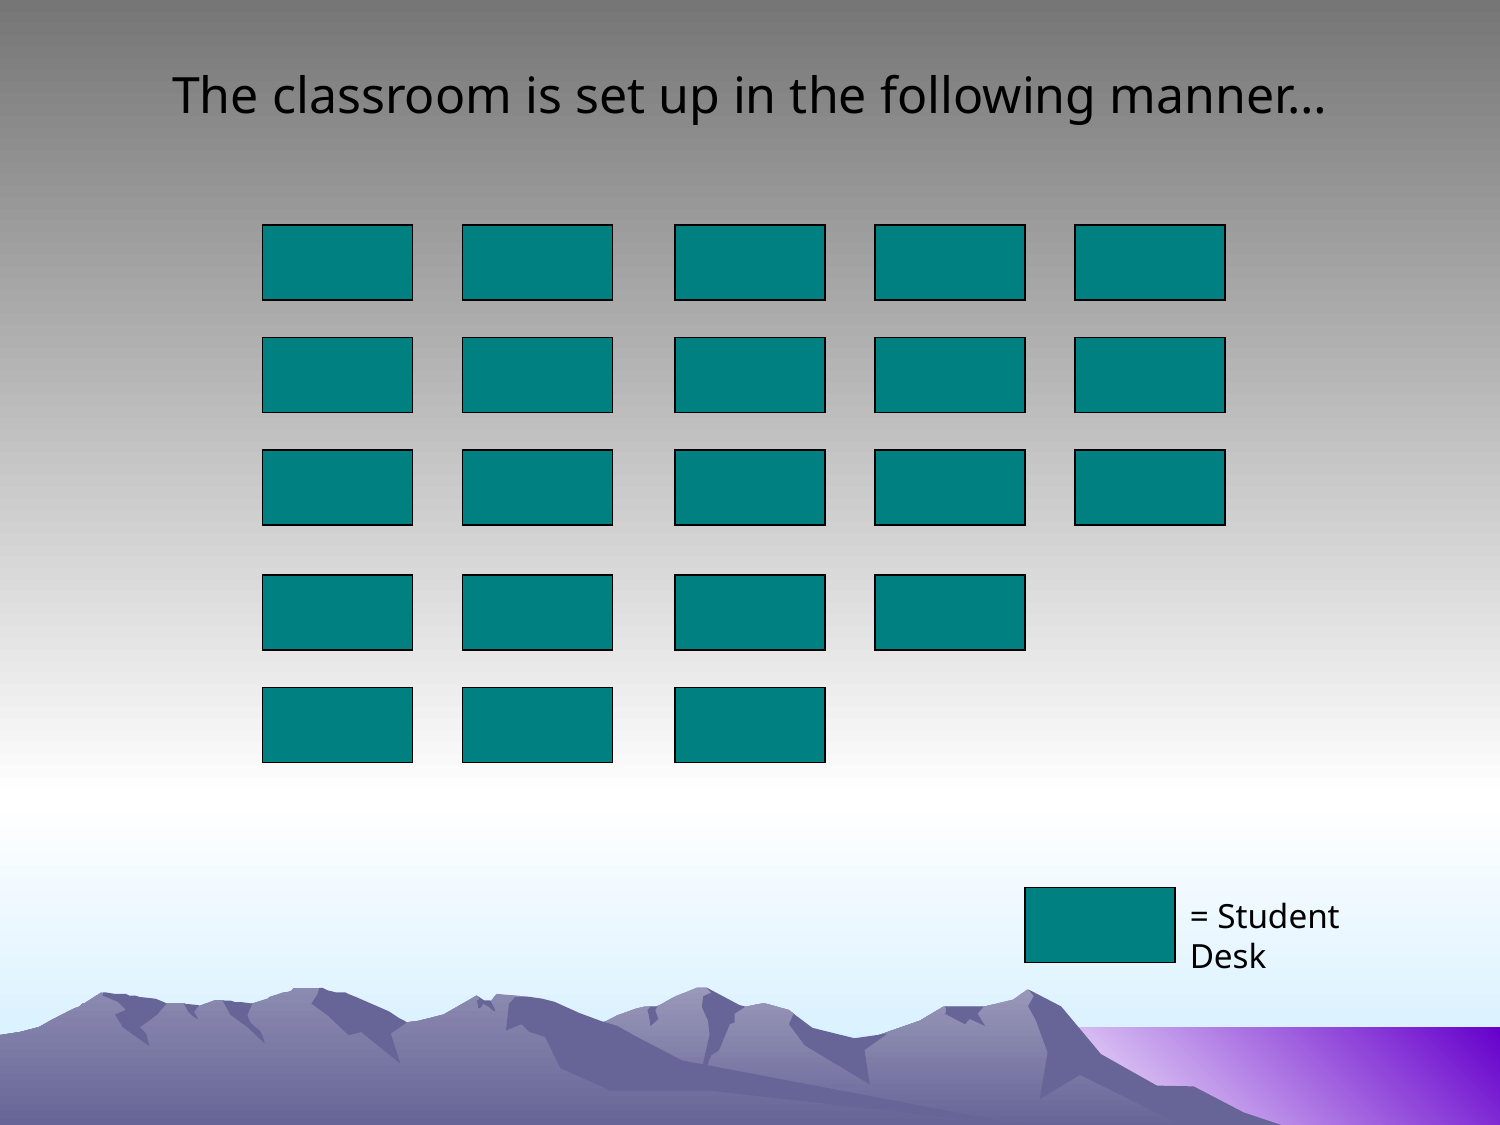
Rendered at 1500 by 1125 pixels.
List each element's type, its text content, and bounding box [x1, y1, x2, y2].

text_box [674, 574, 825, 650]
text_box [262, 337, 413, 413]
text_box [262, 224, 413, 300]
text_box [1074, 337, 1225, 413]
text_box [674, 337, 825, 413]
text_box [462, 449, 613, 525]
text_box = Student Desk [1175, 887, 1438, 982]
title The classroom is set up in the following manner… [74, 0, 1426, 188]
text_box [874, 449, 1025, 525]
text_box [1074, 224, 1225, 300]
text_box [262, 687, 413, 763]
text_box [874, 574, 1025, 650]
text_box [674, 224, 825, 300]
text_box [262, 449, 413, 525]
text_box [462, 687, 613, 763]
text_box [462, 224, 613, 300]
text_box [874, 224, 1025, 300]
text_box [262, 574, 413, 650]
text_box [462, 574, 613, 650]
text_box [674, 687, 825, 763]
text_box [1024, 887, 1175, 963]
text_box [674, 449, 825, 525]
text_box [1074, 449, 1225, 525]
text_box [874, 337, 1025, 413]
text_box [462, 337, 613, 413]
